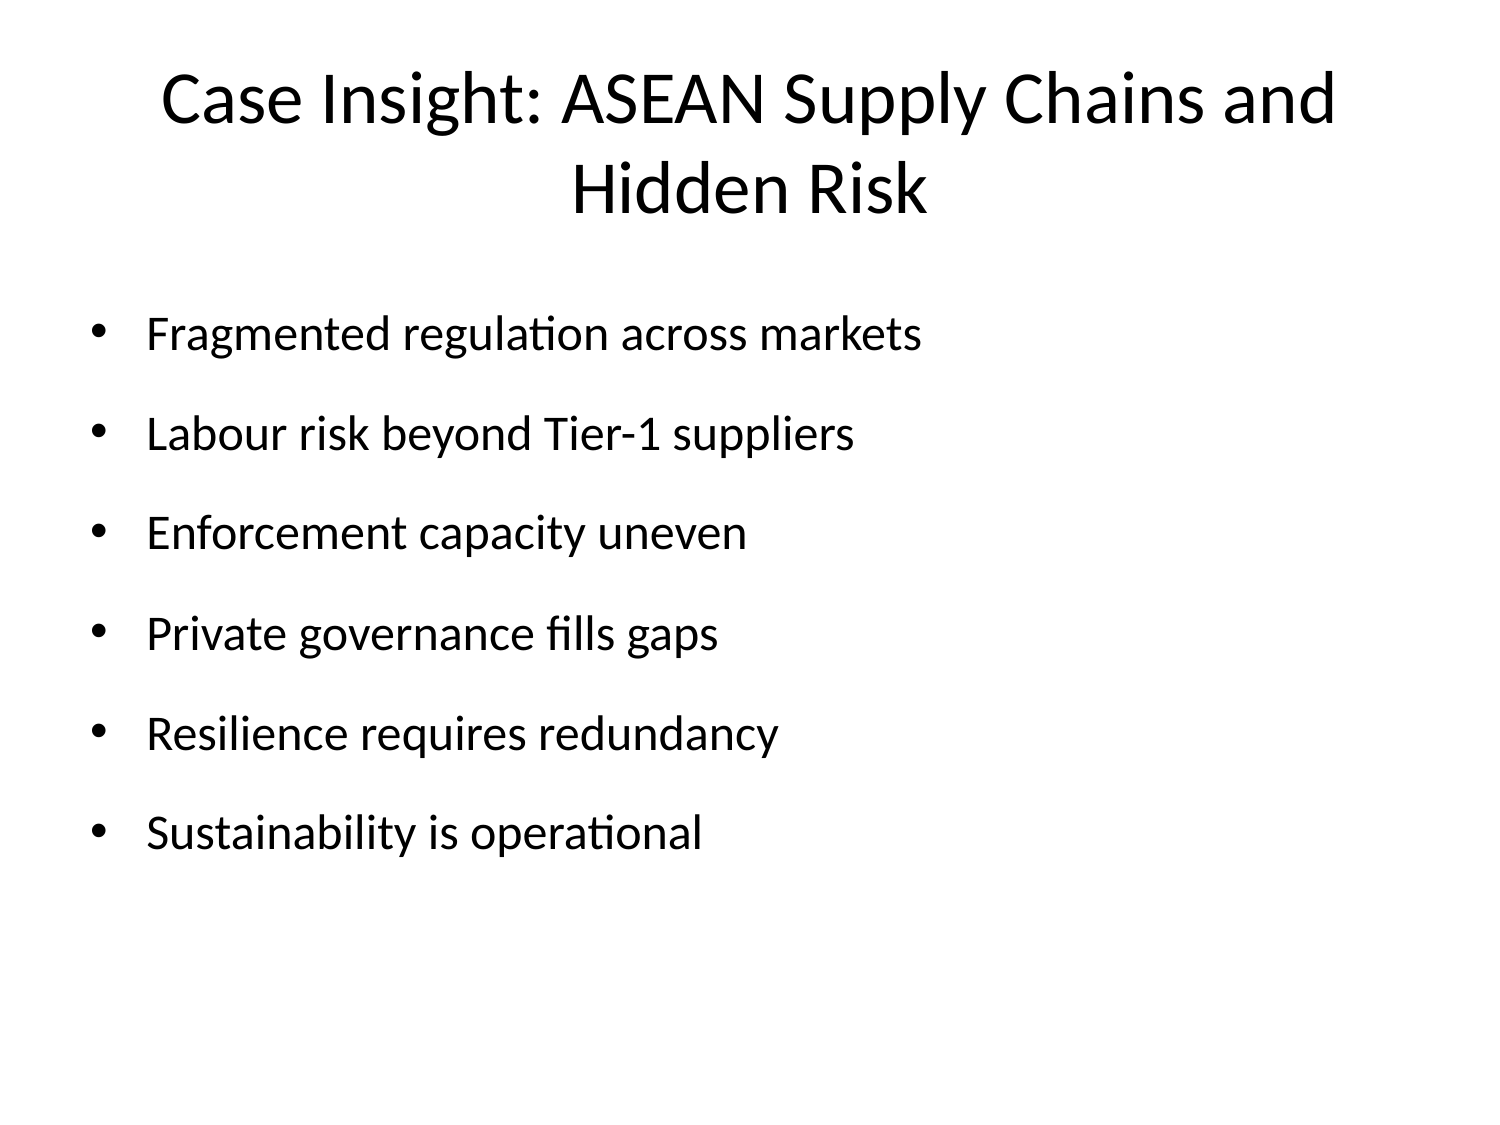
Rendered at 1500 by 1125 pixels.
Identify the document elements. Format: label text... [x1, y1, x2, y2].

title Case Insight: ASEAN Supply Chains and Hidden Risk [75, 45, 1425, 233]
list Fragmented regulation across markets Labour risk beyond Tier-1 suppliers Enforcement capacity uneven Private governance fills gaps Resilience requires redundancy Sustainability is operational [75, 262, 1425, 1005]
